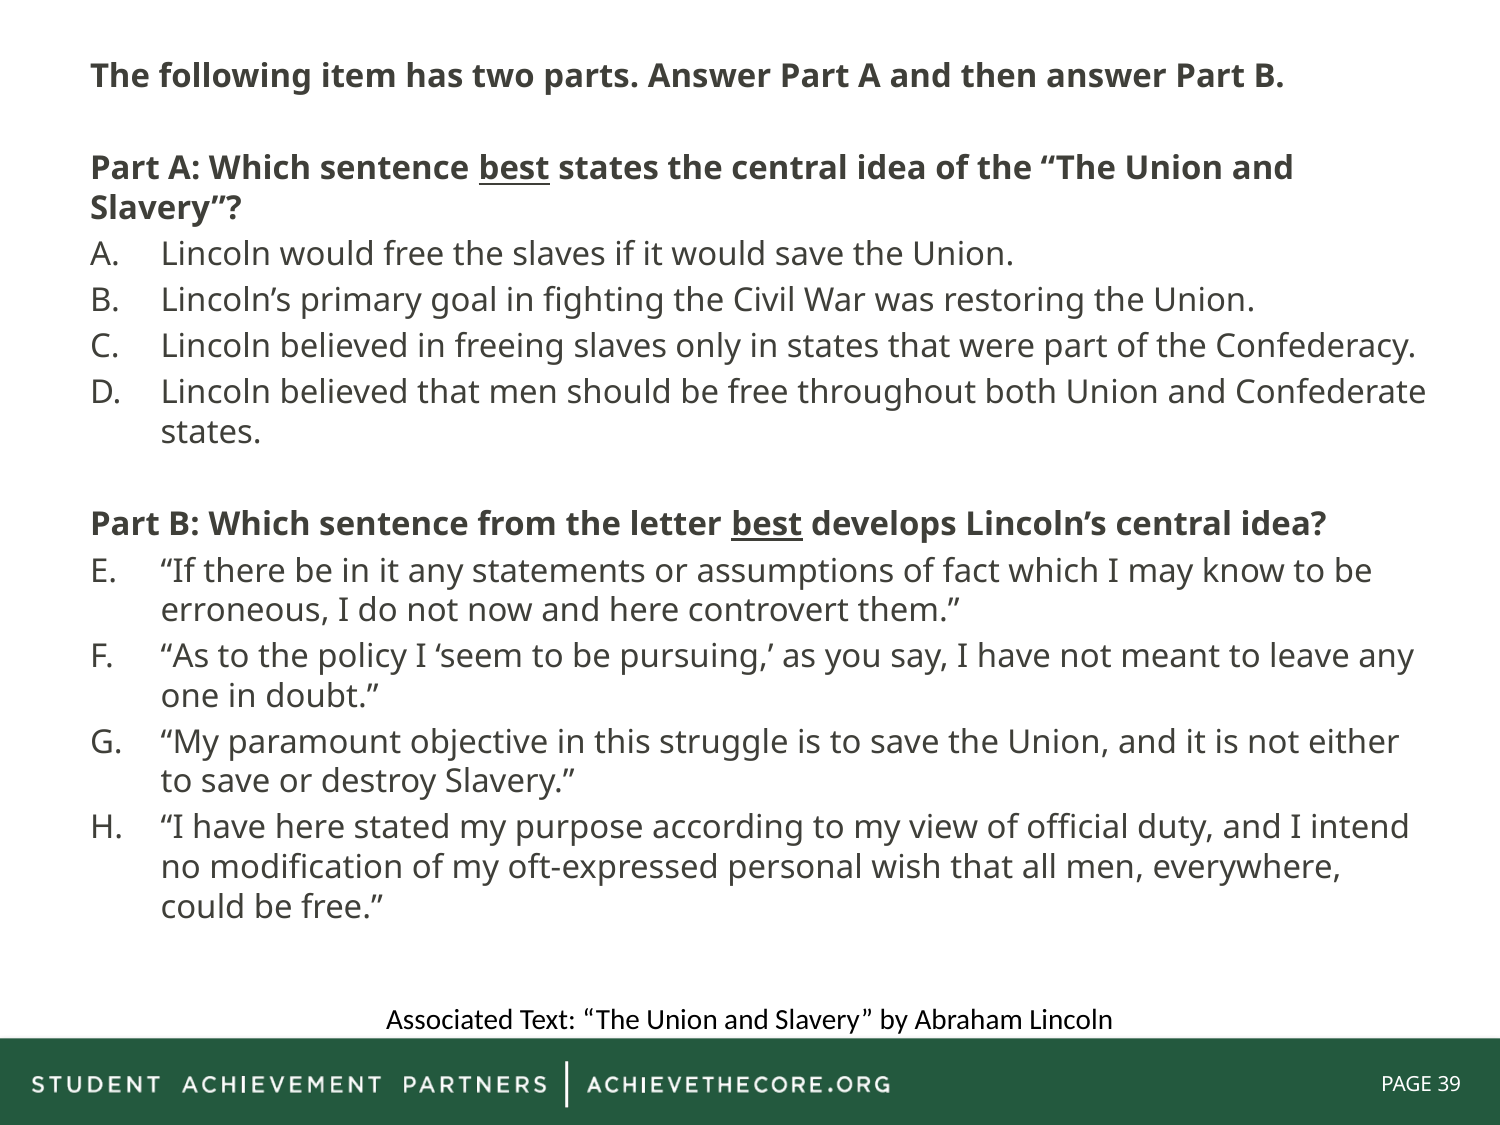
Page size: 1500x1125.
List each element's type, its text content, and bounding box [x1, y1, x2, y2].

text_box Associated Text: “The Union and Slavery” by Abraham Lincoln [74, 993, 1425, 1043]
list The following item has two parts. Answer Part A and then answer Part B. Part A: Which sentence best states the central idea of the “The Union and Slavery”? Lincoln would free the slaves if it would save the Union. Lincoln’s primary goal in fighting the Civil War was restoring the Union. Lincoln believed in freeing slaves only in states that were part of the Confederacy. Lincoln believed that men should be free throughout both Union and Confederate states. Part B: Which sentence from the letter best develops Lincoln’s central idea? “If there be in it any statements or assumptions of fact which I may know to be erroneous, I do not now and here controvert them.” “As to the policy I ‘seem to be pursuing,’ as you say, I have not meant to leave any one in doubt.” “My paramount objective in this struggle is to save the Union, and it is not either to save or destroy Slavery.” “I have here stated my purpose according to my view of official duty, and I intend no modification of my oft-expressed personal wish that all men, everywhere, could be free.” [75, 47, 1448, 981]
